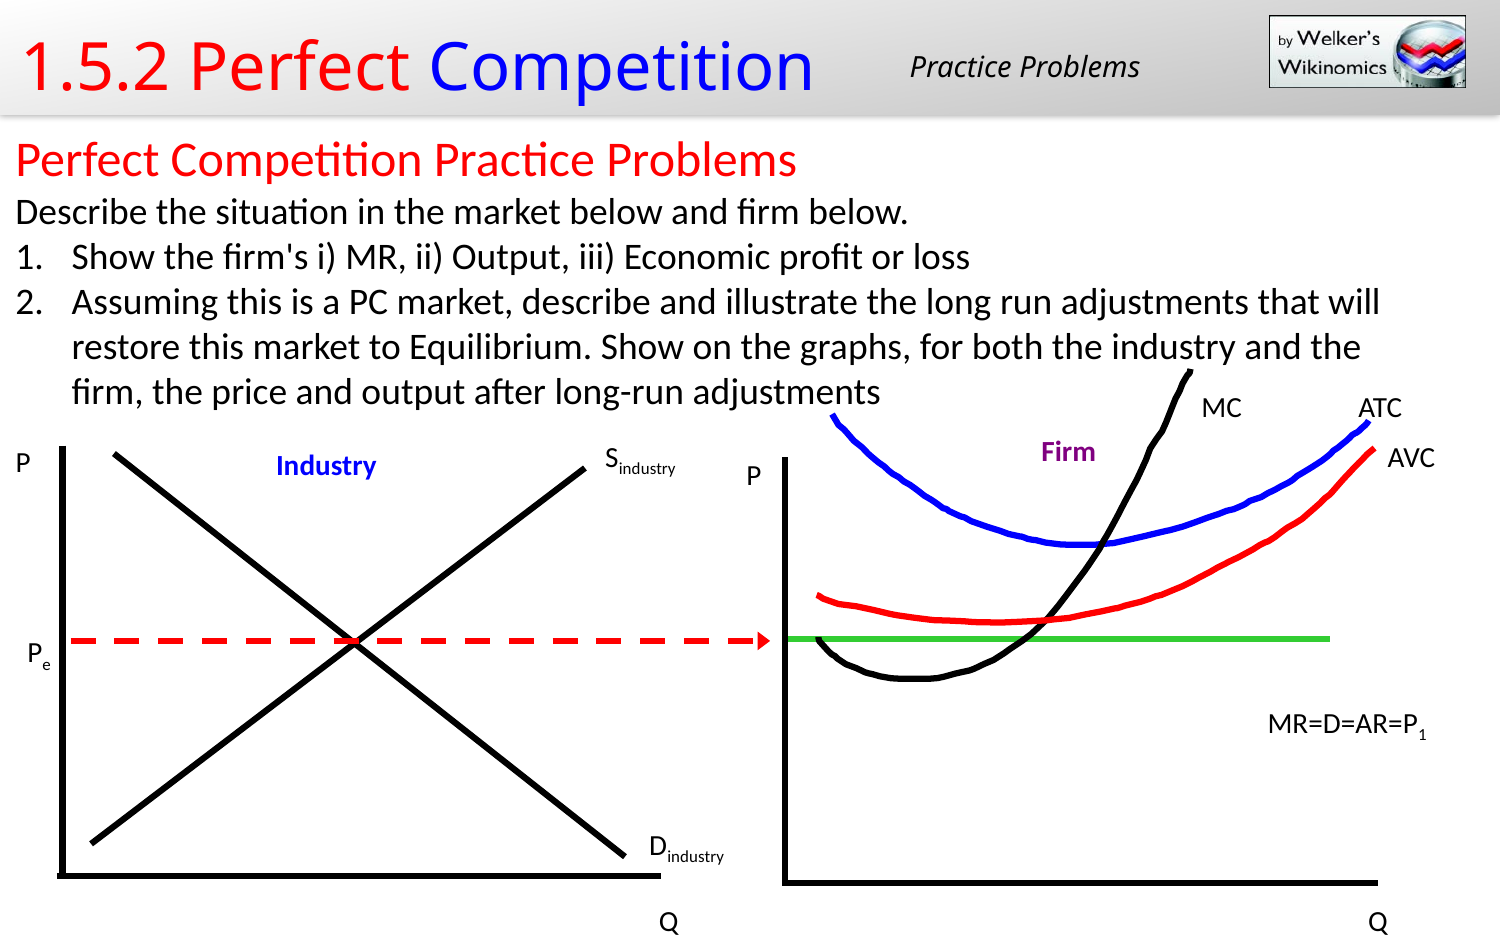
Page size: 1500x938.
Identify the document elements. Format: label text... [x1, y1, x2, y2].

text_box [0, 0, 1500, 115]
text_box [0, 368, 1500, 938]
text_box Perfect Competition Practice Problems Describe the situation in the market below and firm below. Show the firm's i) MR, ii) Output, iii) Economic profit or loss Assuming this is a PC market, describe and illustrate the long run adjustments that will restore this market to Equilibrium. Show on the graphs, for both the industry and the firm, the price and output after long-run adjustments [0, 123, 1412, 368]
